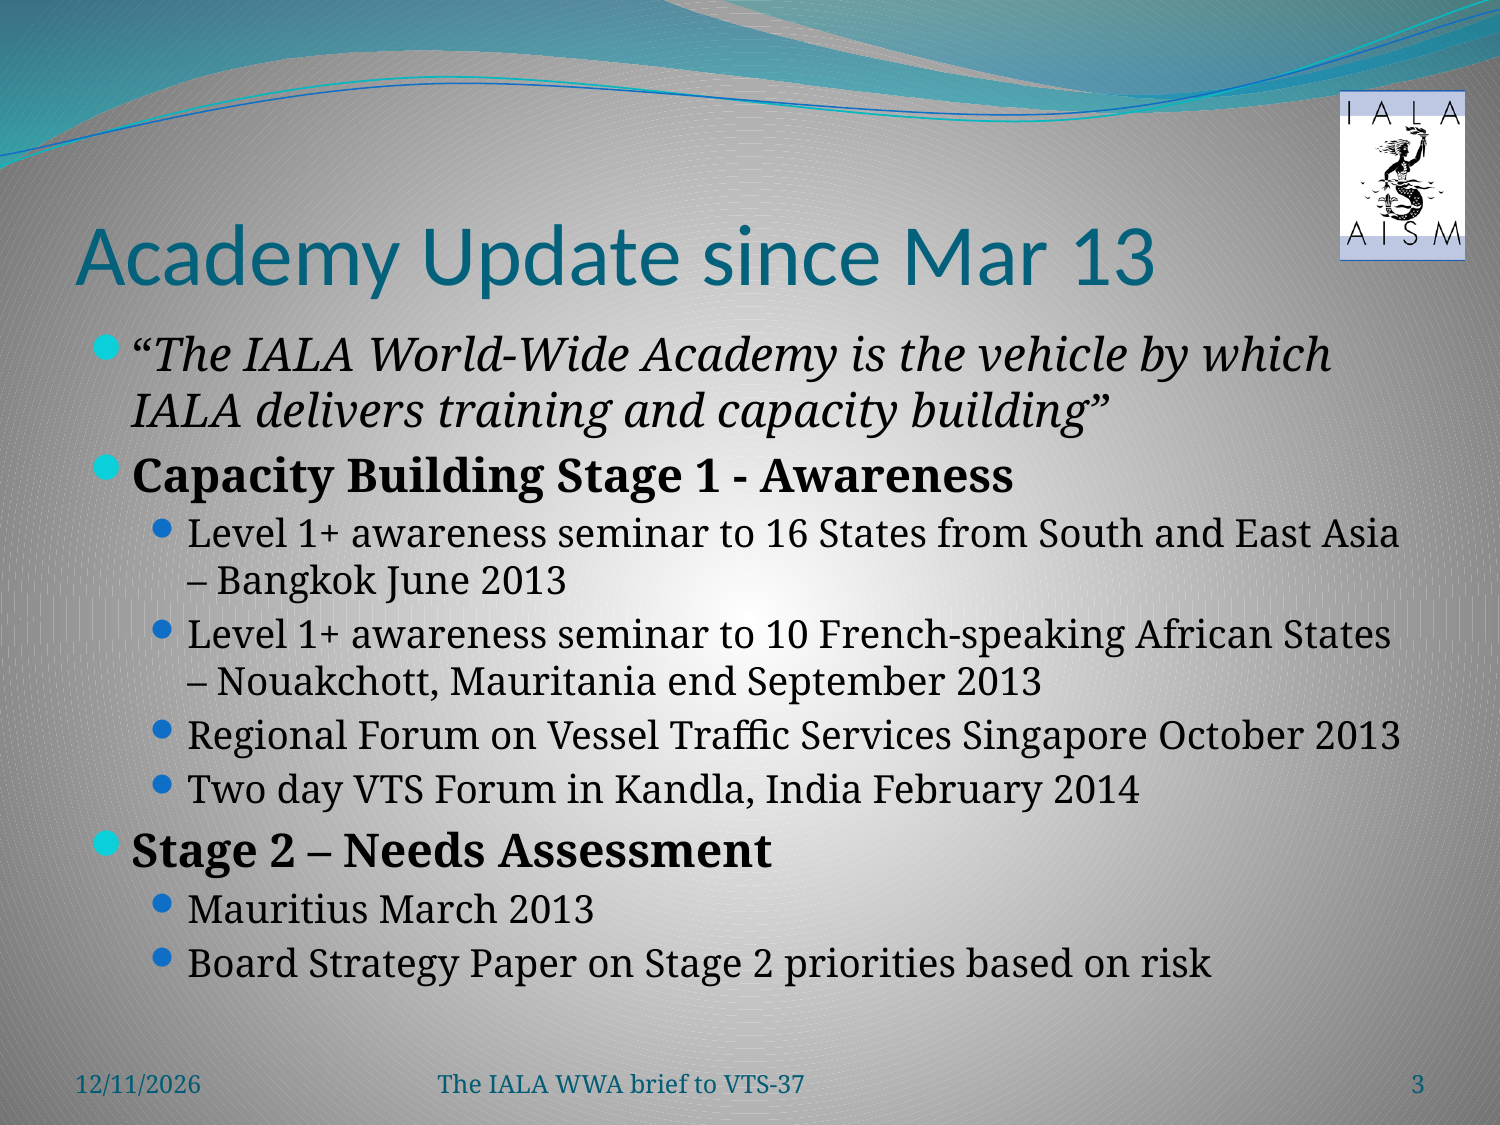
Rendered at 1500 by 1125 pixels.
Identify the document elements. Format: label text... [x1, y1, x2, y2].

list “The IALA World-Wide Academy is the vehicle by which IALA delivers training and capacity building” Capacity Building Stage 1 - Awareness Level 1+ awareness seminar to 16 States from South and East Asia – Bangkok June 2013 Level 1+ awareness seminar to 10 French-speaking African States – Nouakchott, Mauritania end September 2013 Regional Forum on Vessel Traffic Services Singapore October 2013 Two day VTS Forum in Kandla, India February 2014 Stage 2 – Needs Assessment Mauritius March 2013 Board Strategy Paper on Stage 2 priorities based on risk [75, 317, 1425, 1038]
title Academy Update since Mar 13 [75, 115, 1317, 303]
footer The IALA WWA brief to VTS-37 [437, 1042, 988, 1103]
slide_number 3 [1299, 1042, 1425, 1103]
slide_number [75, 1042, 425, 1103]
picture [1340, 90, 1465, 261]
